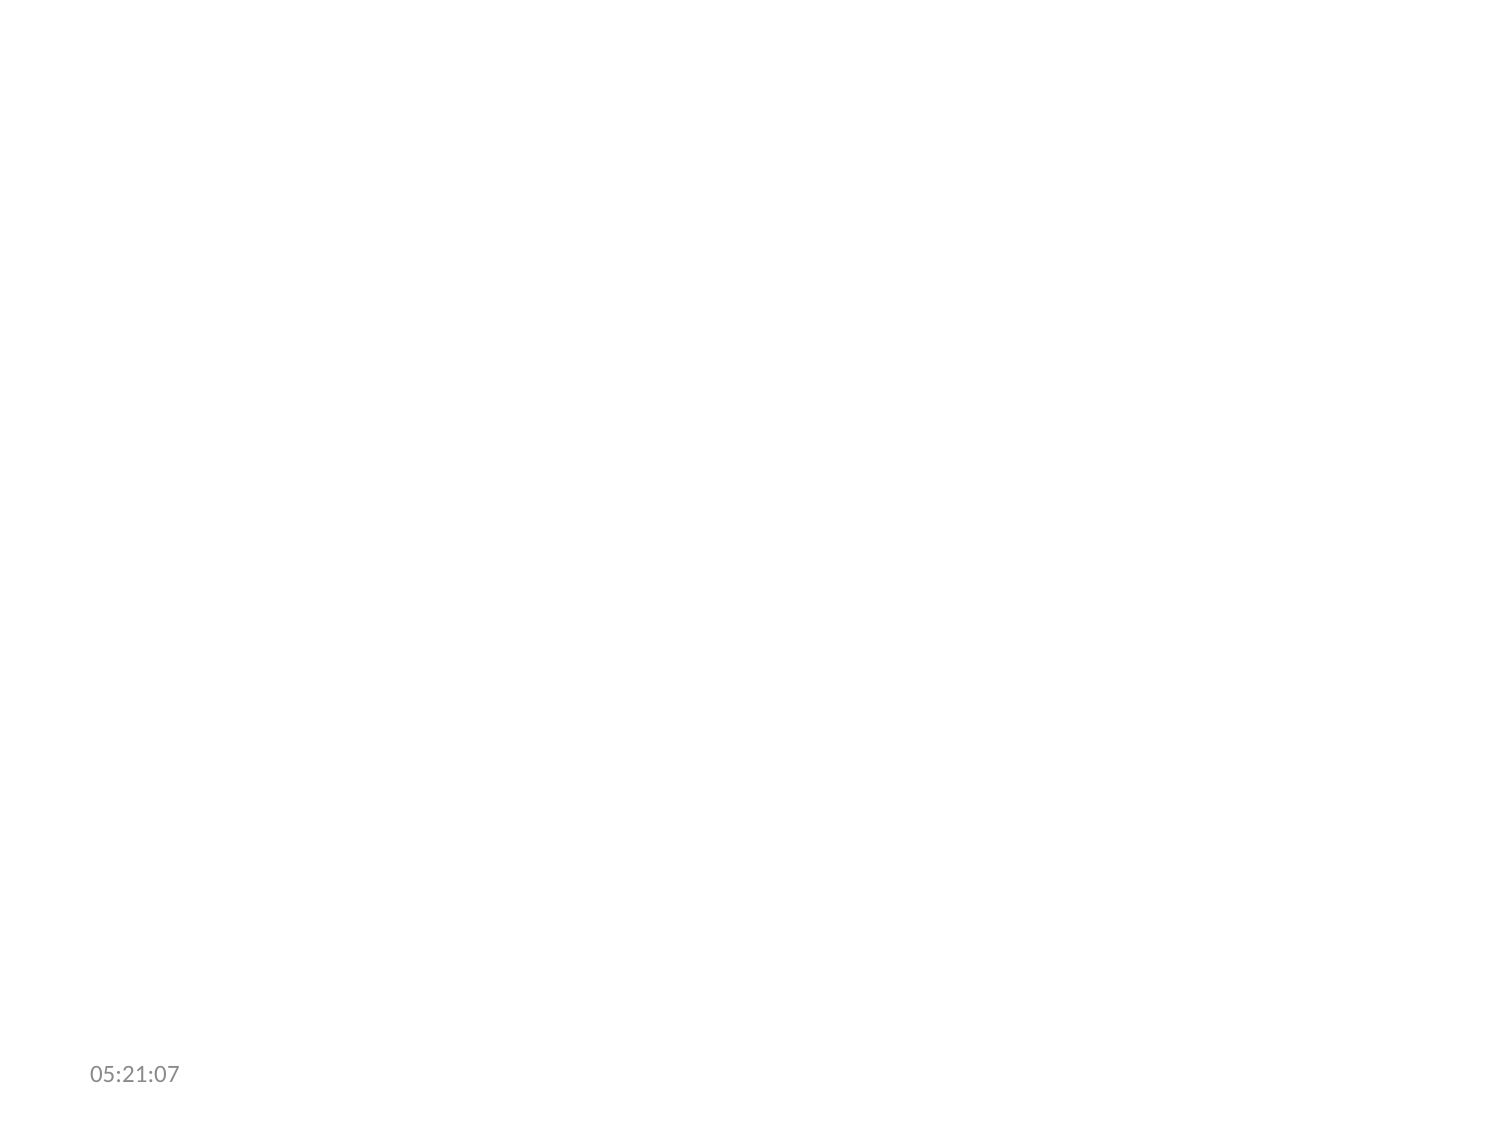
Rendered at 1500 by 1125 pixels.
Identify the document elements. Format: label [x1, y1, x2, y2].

slide_number [75, 1042, 425, 1103]
